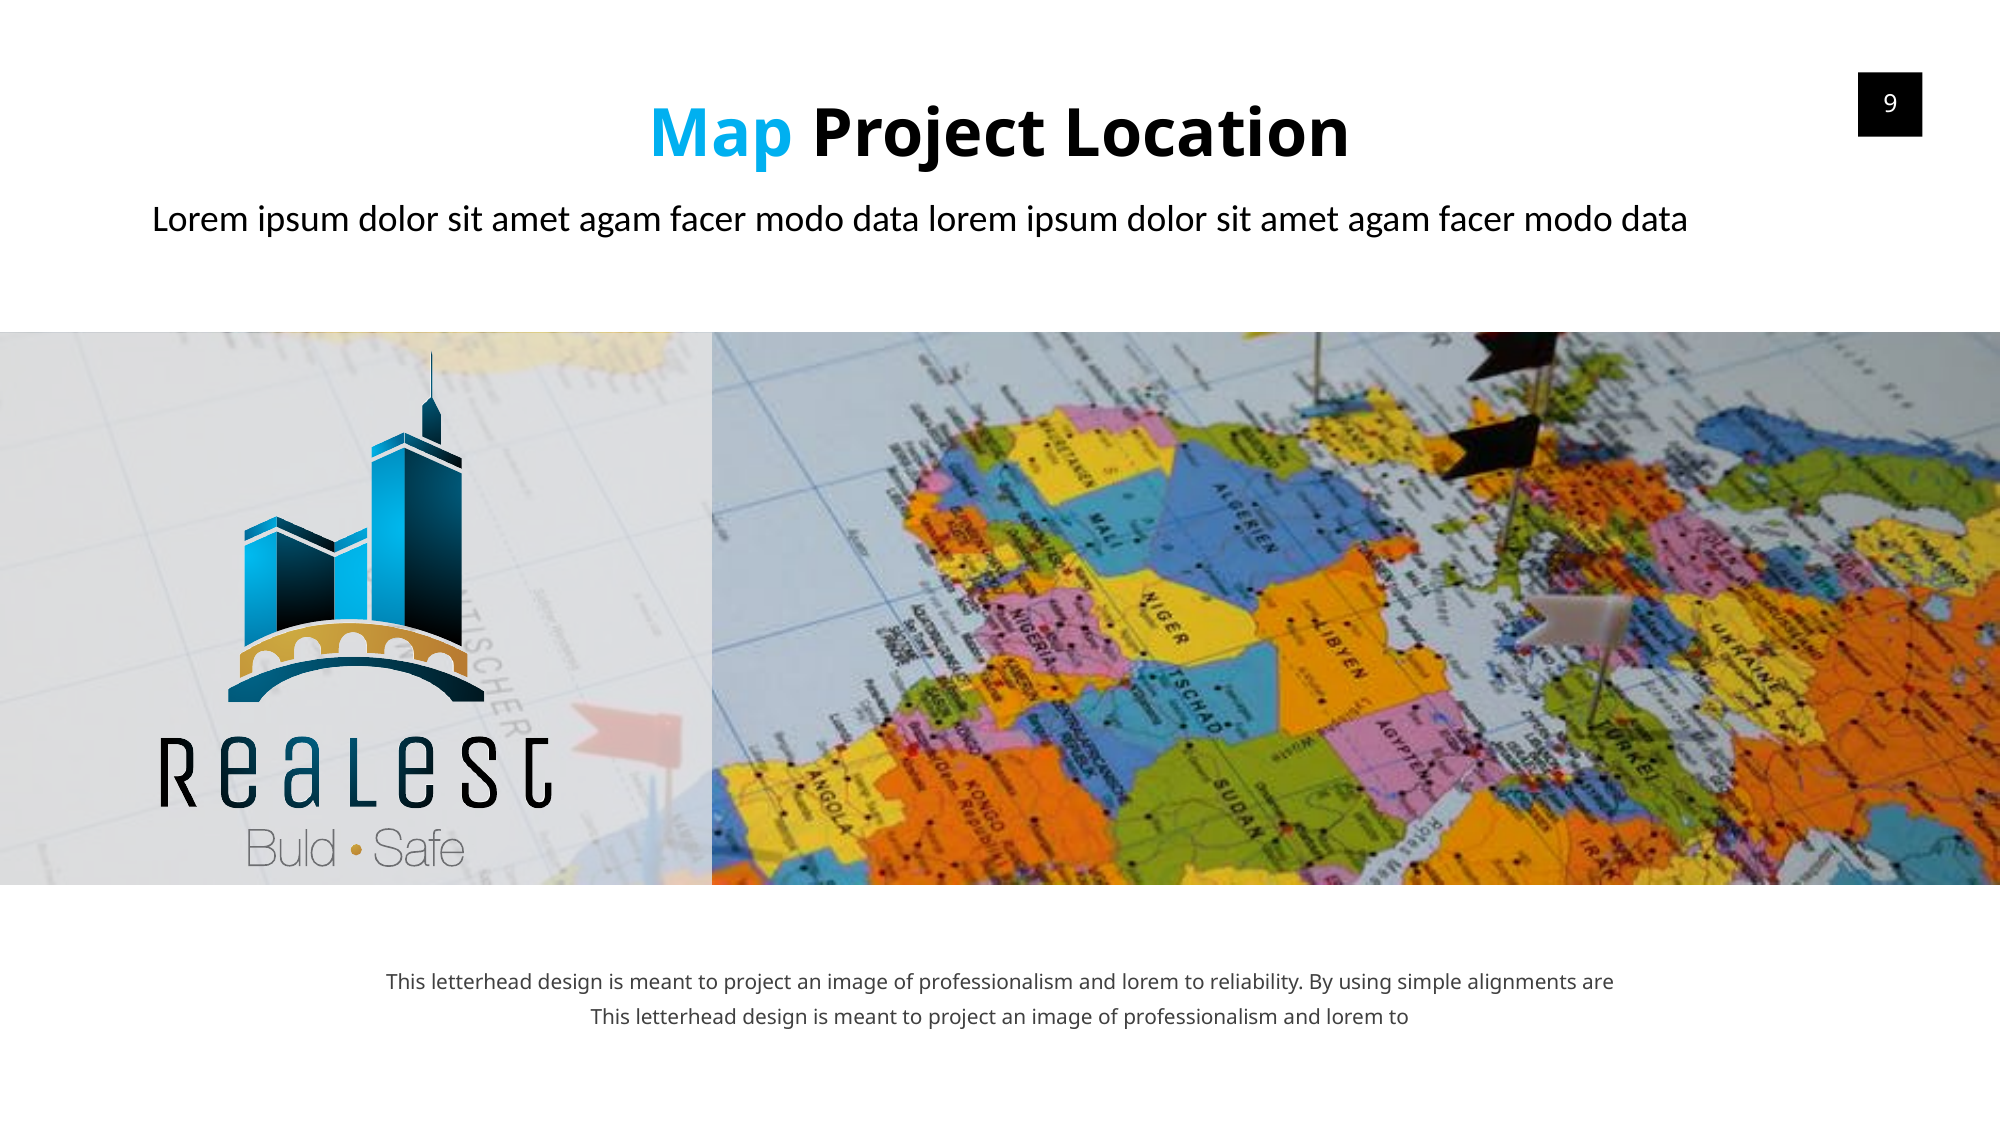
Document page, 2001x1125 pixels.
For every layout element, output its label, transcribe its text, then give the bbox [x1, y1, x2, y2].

slide_number 9 [1863, 78, 1927, 130]
subtitle Lorem ipsum dolor sit amet agam facer modo data lorem ipsum dolor sit amet agam facer modo data [137, 186, 1863, 227]
title Map Project Location [137, 78, 1863, 186]
picture [0, 332, 2000, 885]
text_box This letterhead design is meant to project an image of professionalism and lorem to reliability. By using simple alignments are This letterhead design is meant to project an image of professionalism and lorem to [366, 946, 1633, 1040]
